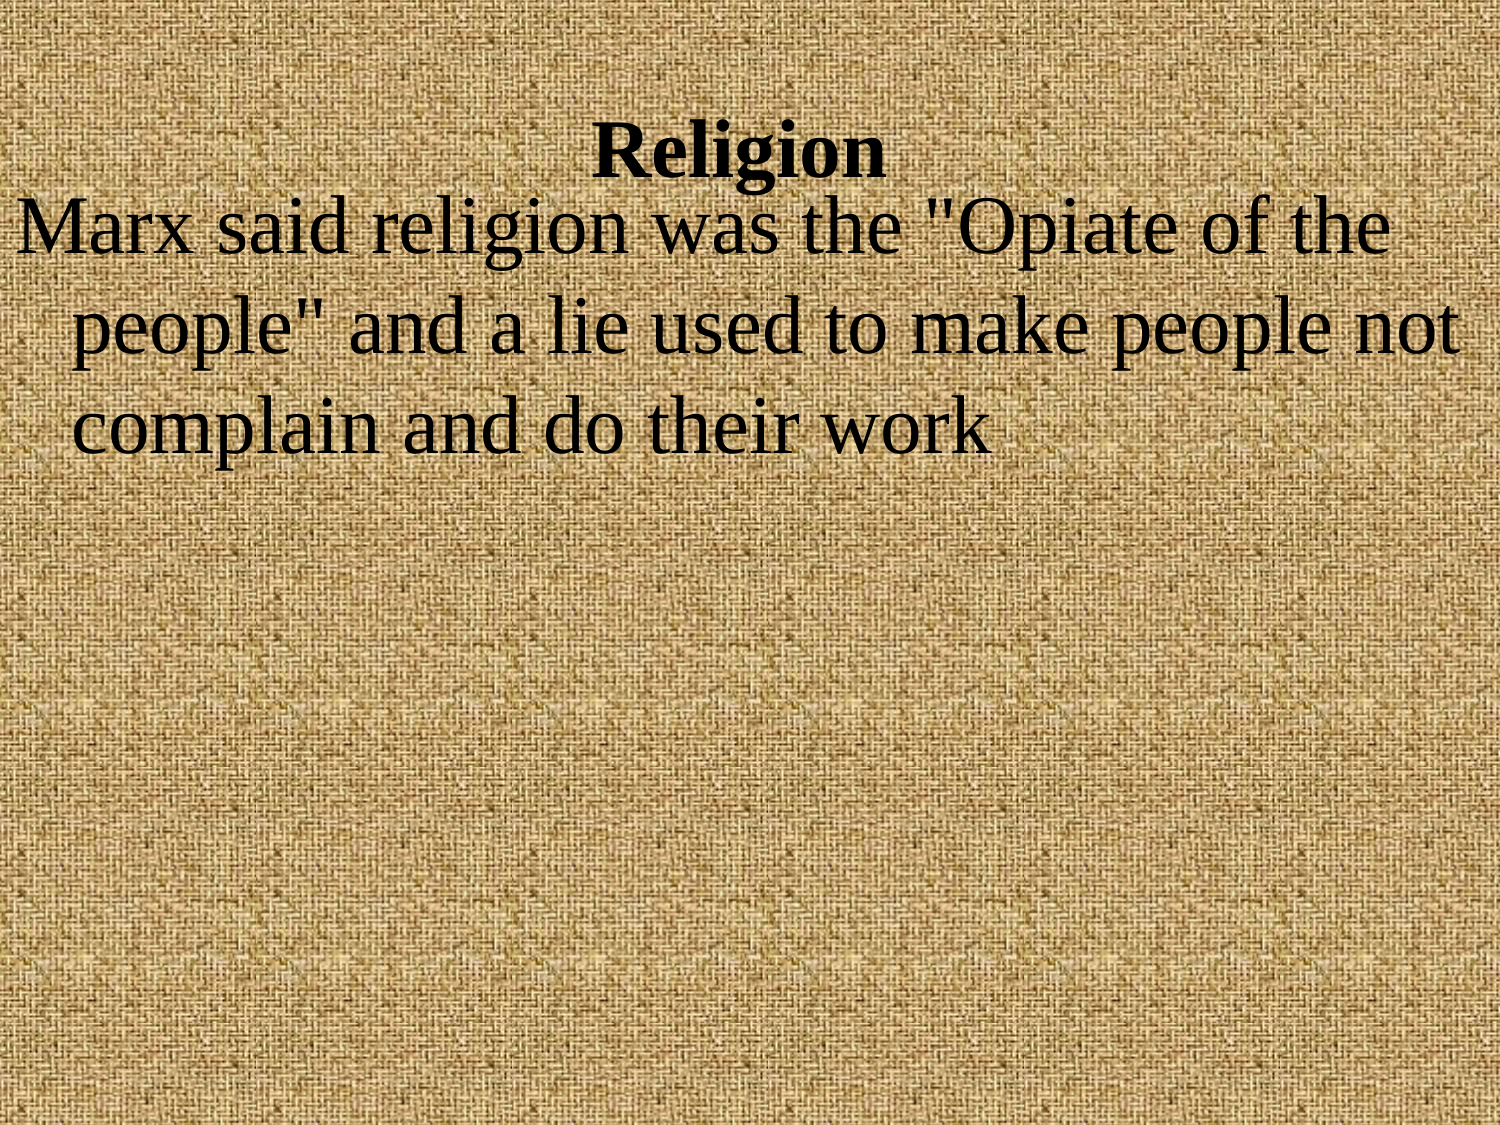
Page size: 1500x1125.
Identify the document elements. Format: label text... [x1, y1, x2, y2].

title Religion [112, 99, 1388, 162]
list Marx said religion was the "Opiate of the people" and a lie used to make people not complain and do their work [0, 162, 1500, 988]
picture [0, 988, 1500, 1125]
picture [0, 0, 1500, 162]
